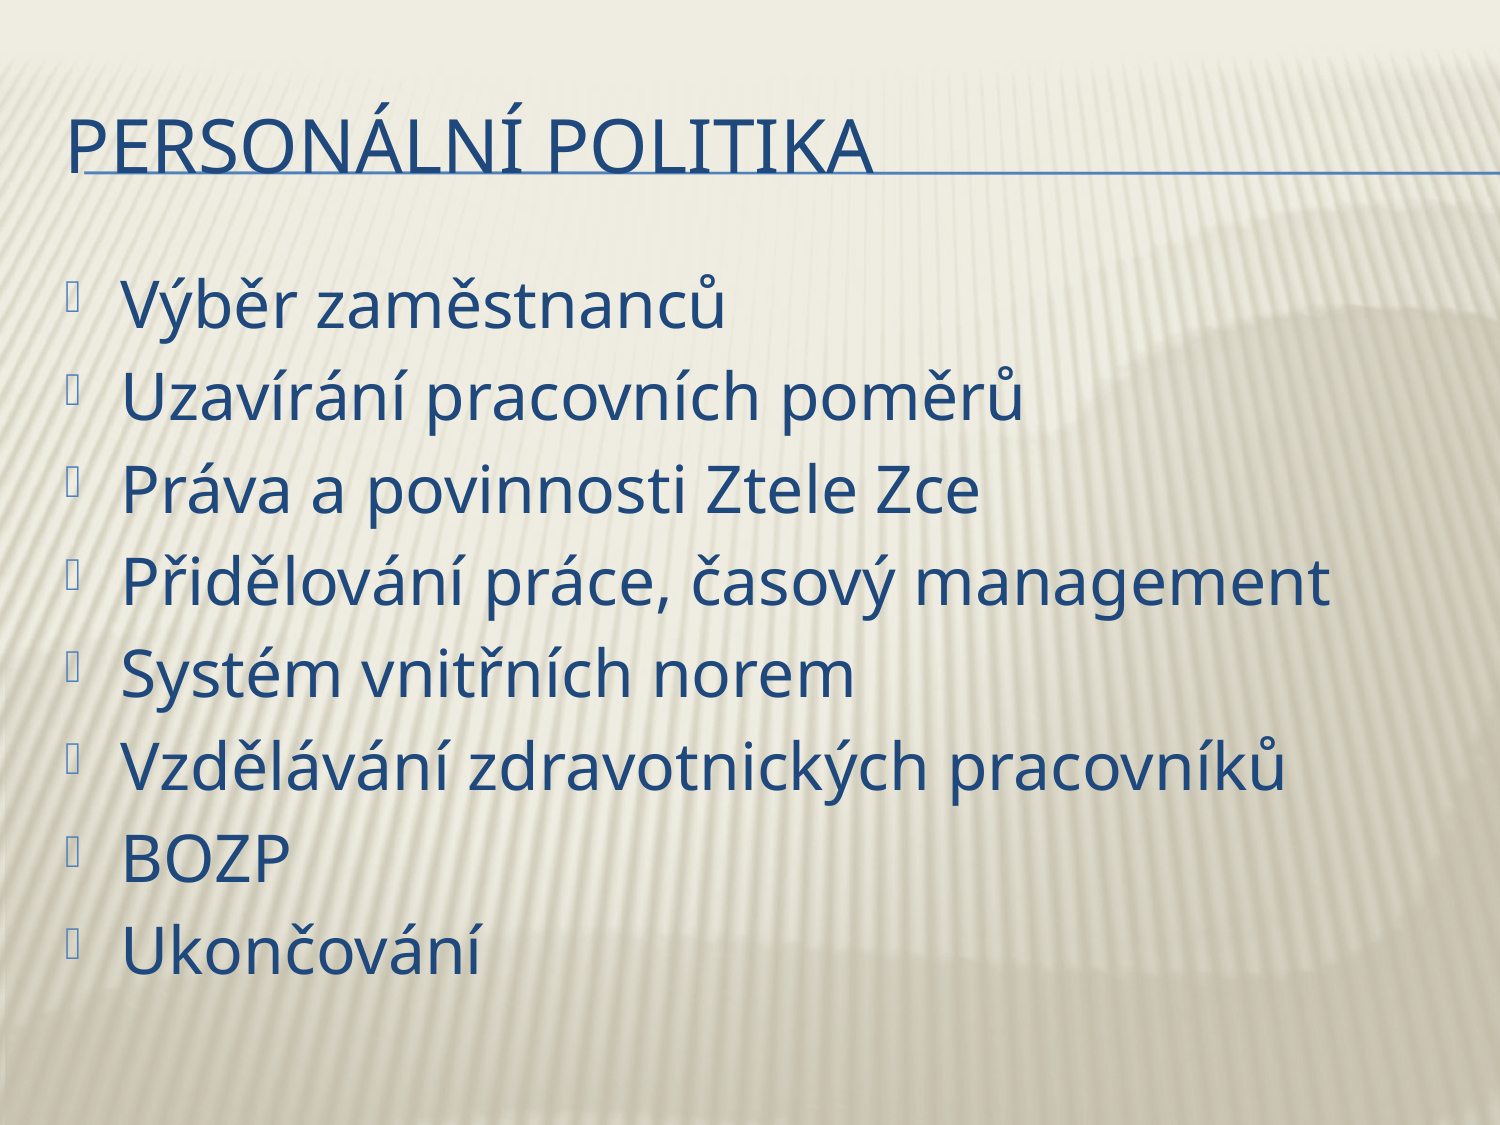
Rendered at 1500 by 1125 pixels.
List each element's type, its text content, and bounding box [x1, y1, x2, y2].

title Personální politika [50, 75, 1475, 213]
list Výběr zaměstnanců Uzavírání pracovních poměrů Práva a povinnosti Ztele Zce Přidělování práce, časový management Systém vnitřních norem Vzdělávání zdravotnických pracovníků BOZP Ukončování [50, 254, 1475, 998]
